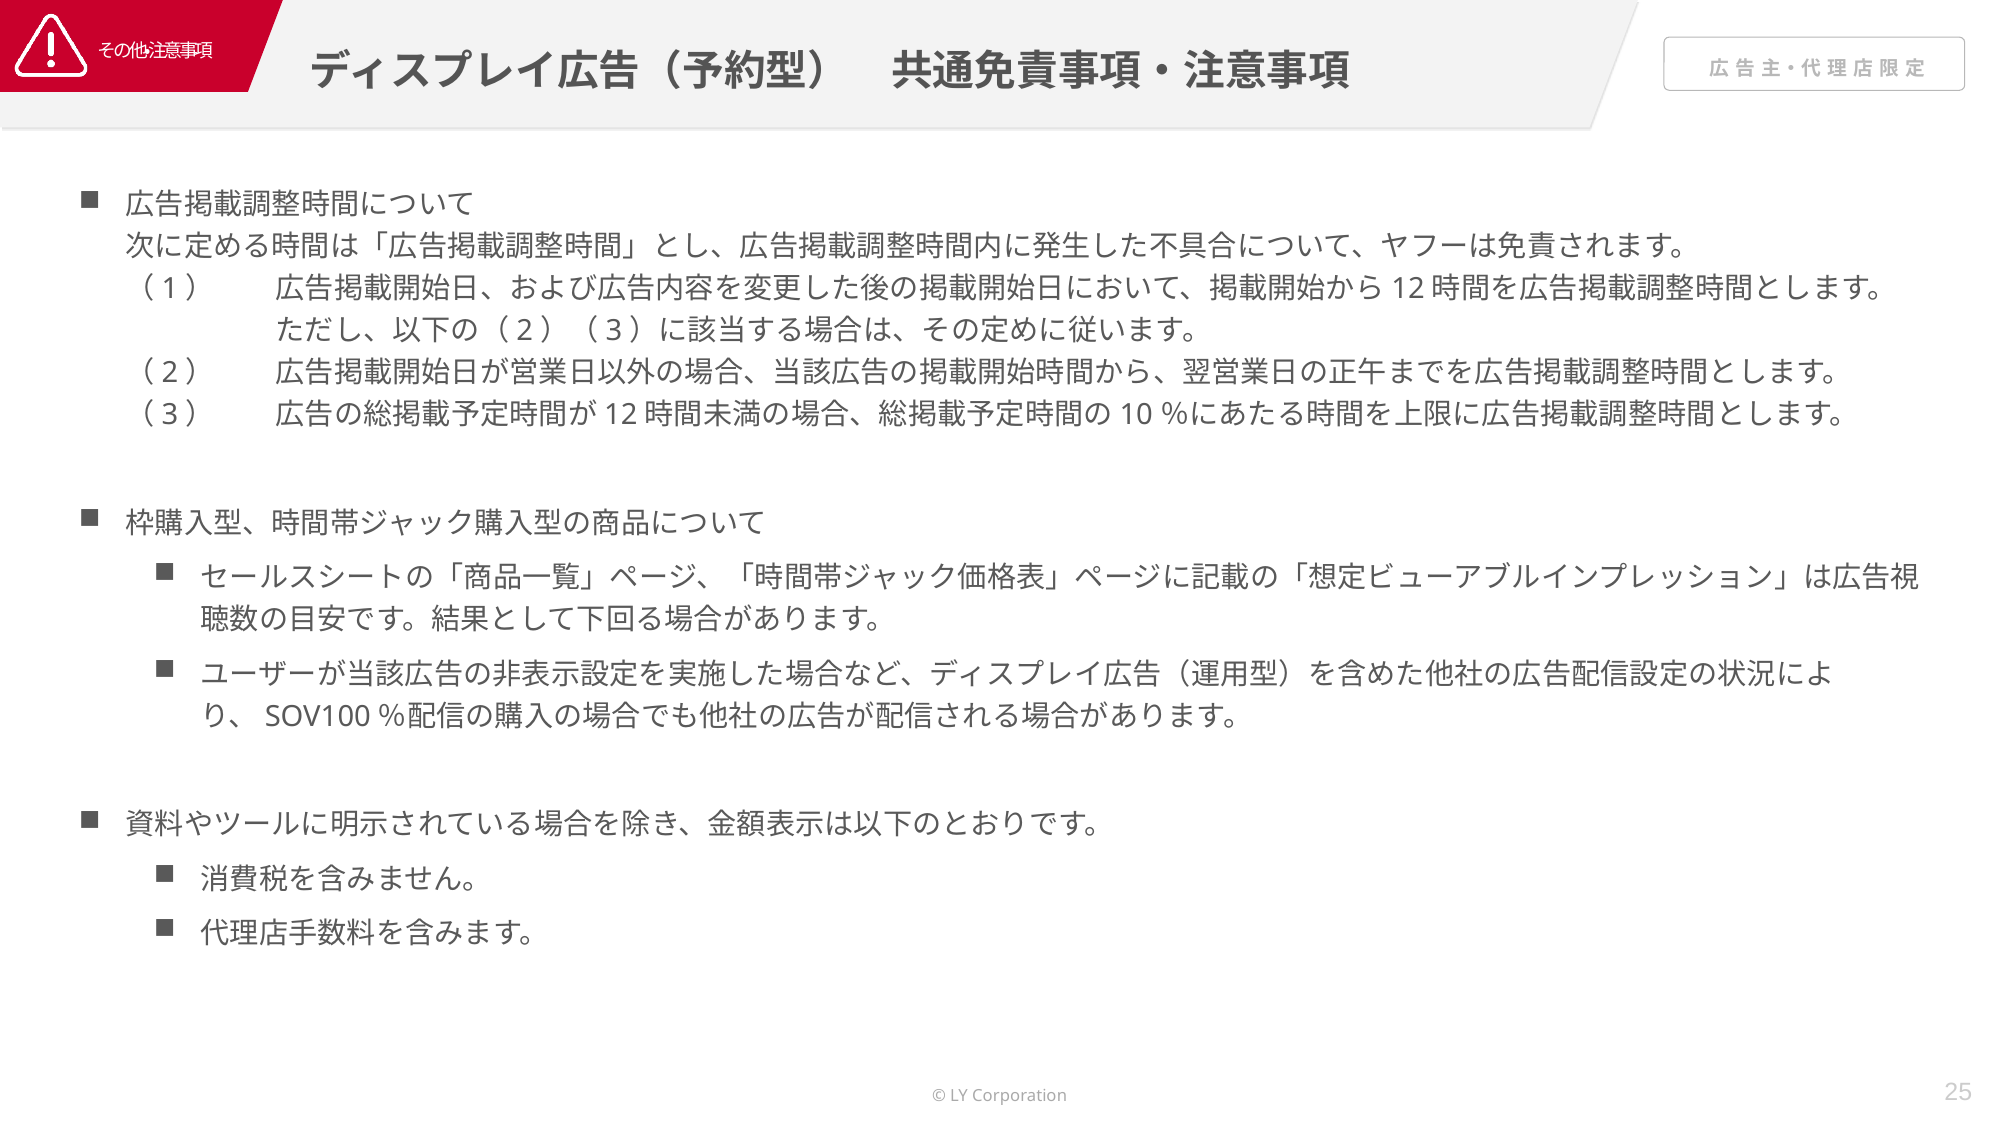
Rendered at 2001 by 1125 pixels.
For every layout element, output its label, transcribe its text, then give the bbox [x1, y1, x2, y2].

picture [8, 4, 92, 87]
text_box 広告掲載調整時間について 次に定める時間は「広告掲載調整時間」とし、広告掲載調整時間内に発生した不具合について、ヤフーは免責されます。 （1） 広告掲載開始日、および広告内容を変更した後の掲載開始日において、掲載開始から12時間を広告掲載調整時間とします。 ただし、以下の（2）（3）に該当する場合は、その定めに従います。 （2） 広告掲載開始日が営業日以外の場合、当該広告の掲載開始時間から、翌営業日の正午までを広告掲載調整時間とします。 （3） 広告の総掲載予定時間が12時間未満の場合、総掲載予定時間の10％にあたる時間を上限に広告掲載調整時間とします。 枠購入型、時間帯ジャック購入型の商品について セールスシートの「商品一覧」ページ、「時間帯ジャック価格表」ページに記載の「想定ビューアブルインプレッション」は広告視聴数の目安です。結果として下回る場合があります。 ユーザーが当該広告の非表示設定を実施した場合など、ディスプレイ広告（運用型）を含めた他社の広告配信設定の状況により、SOV100％配信の購入の場合でも他社の広告が配信される場合があります。 資料やツールに明示されている場合を除き、金額表示は以下のとおりです。 消費税を含みません。 代理店手数料を含みます。 [78, 178, 1922, 950]
list ディスプレイ広告（予約型） 共通免責事項・注意事項 [309, 41, 1645, 97]
list その他・注意事項 [97, 13, 240, 81]
